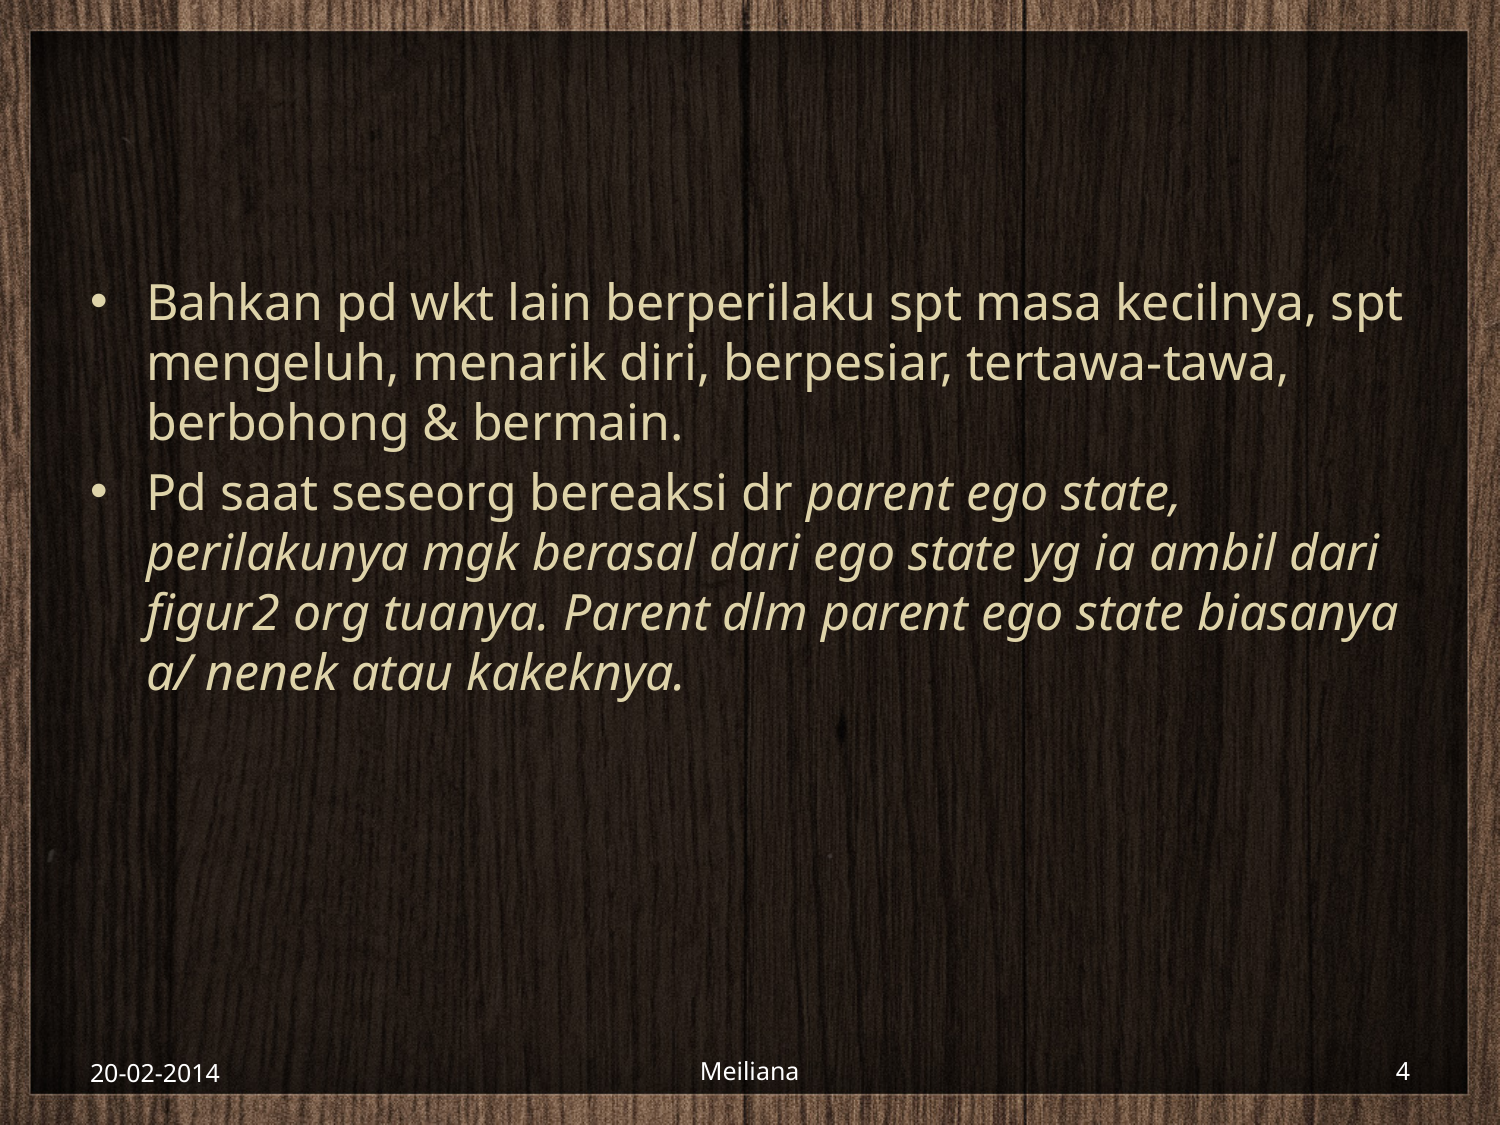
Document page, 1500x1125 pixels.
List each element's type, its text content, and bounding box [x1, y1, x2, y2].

slide_number 4 [1074, 1042, 1425, 1103]
footer Meiliana [512, 1042, 988, 1103]
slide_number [75, 1042, 425, 1103]
picture [0, 0, 1500, 1125]
list Bahkan pd wkt lain berperilaku spt masa kecilnya, spt mengeluh, menarik diri, berpesiar, tertawa-tawa, berbohong & bermain. Pd saat seseorg bereaksi dr parent ego state, perilakunya mgk berasal dari ego state yg ia ambil dari figur2 org tuanya. Parent dlm parent ego state biasanya a/ nenek atau kakeknya. [75, 262, 1425, 1005]
